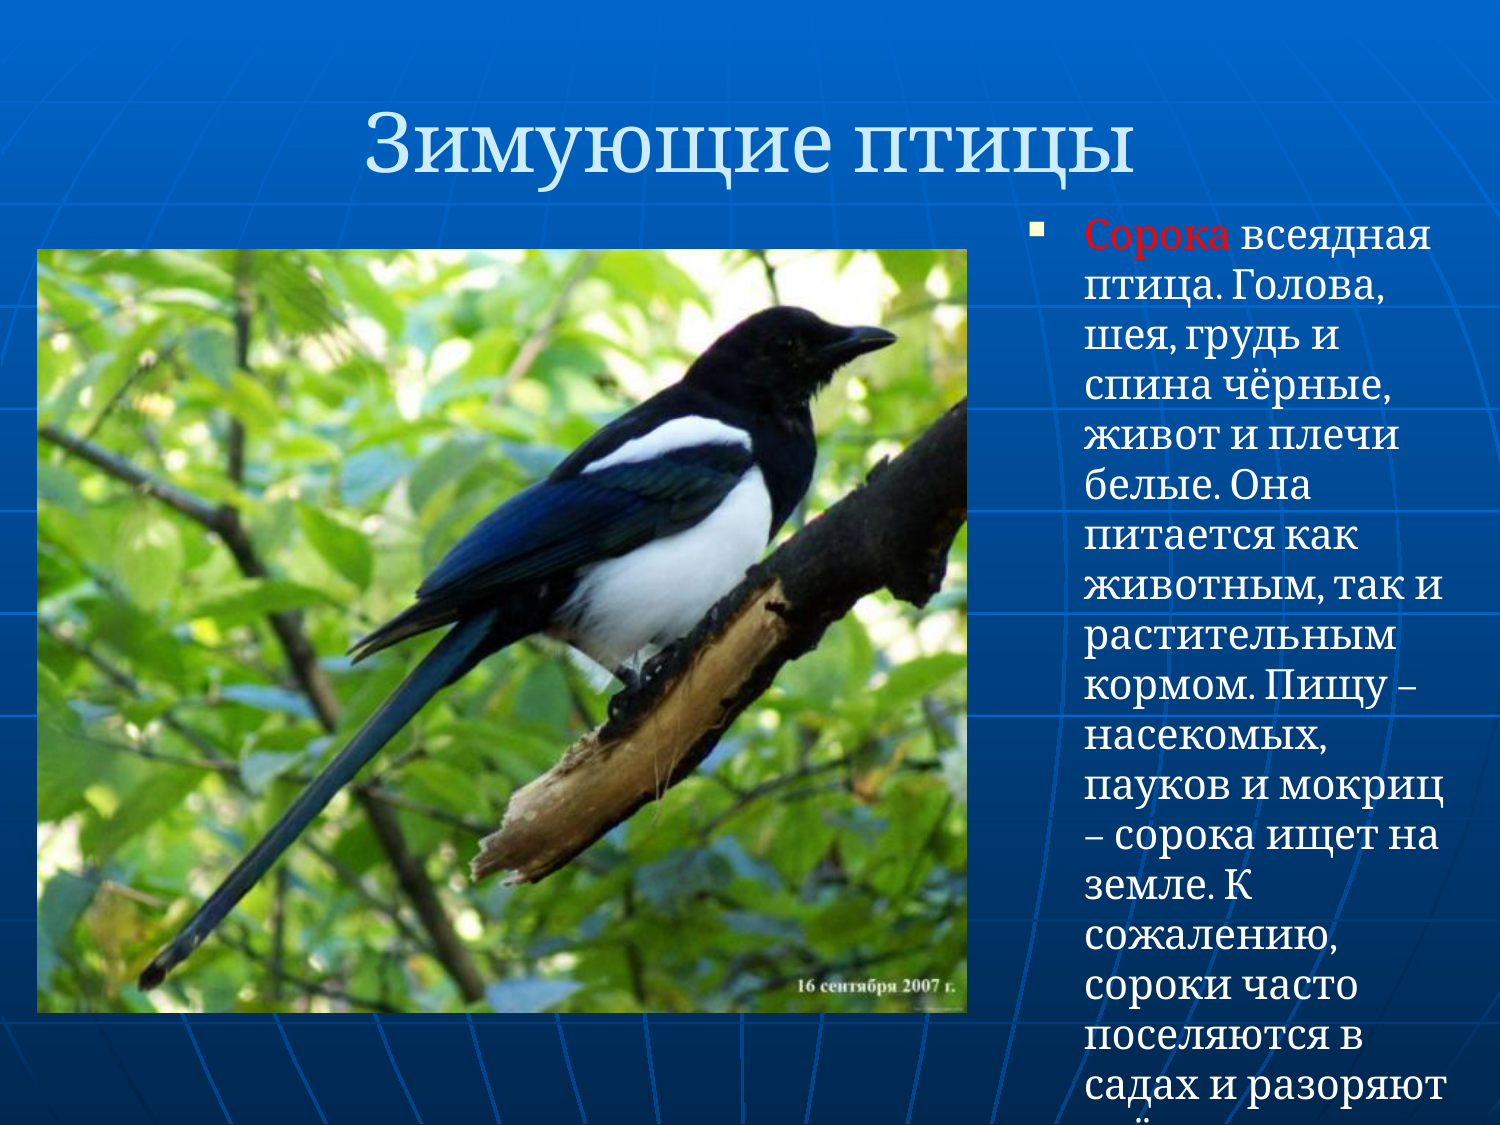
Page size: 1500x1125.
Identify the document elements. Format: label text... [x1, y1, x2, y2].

list Сорока всеядная птица. Голова, шея, грудь и спина чёрные, живот и плечи белые. Она питается как животным, так и растительным кормом. Пищу – насекомых, пауков и мокриц – сорока ищет на земле. К сожалению, сороки часто поселяются в садах и разоряют гнёзда певчих птиц. [1012, 199, 1476, 1088]
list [37, 249, 968, 1013]
title Зимующие птицы [74, 45, 1426, 233]
